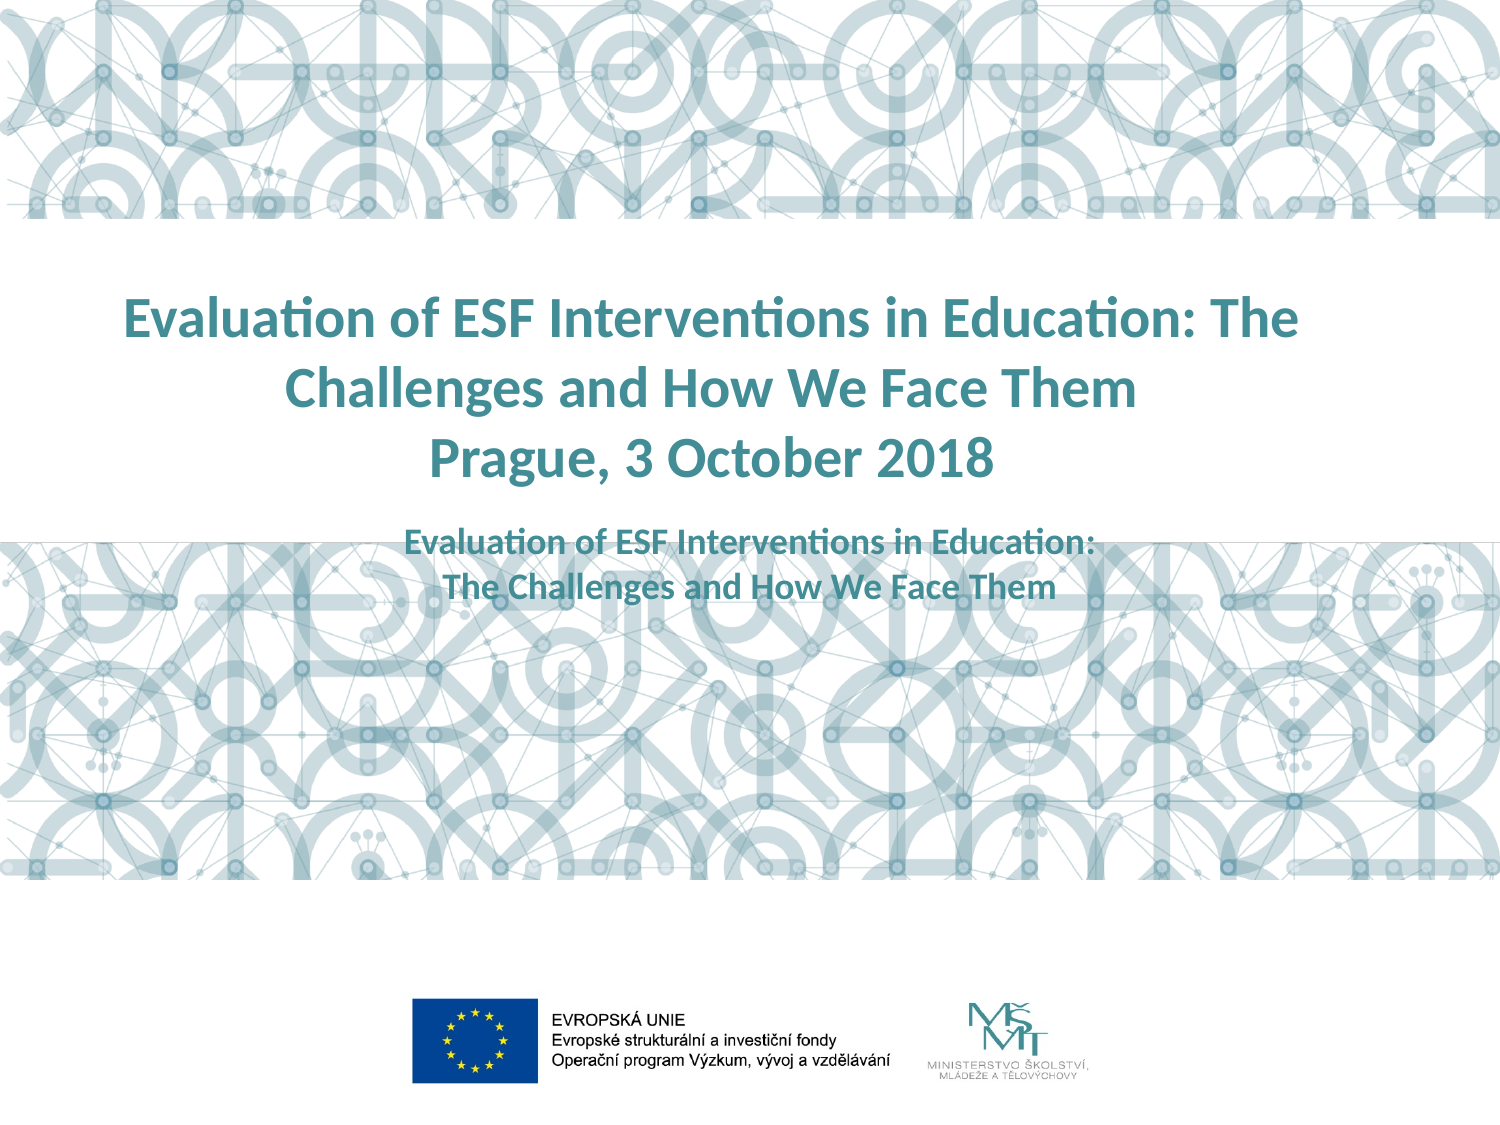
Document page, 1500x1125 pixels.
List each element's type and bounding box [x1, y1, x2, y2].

picture [370, 956, 1130, 1125]
picture [0, 0, 1500, 880]
